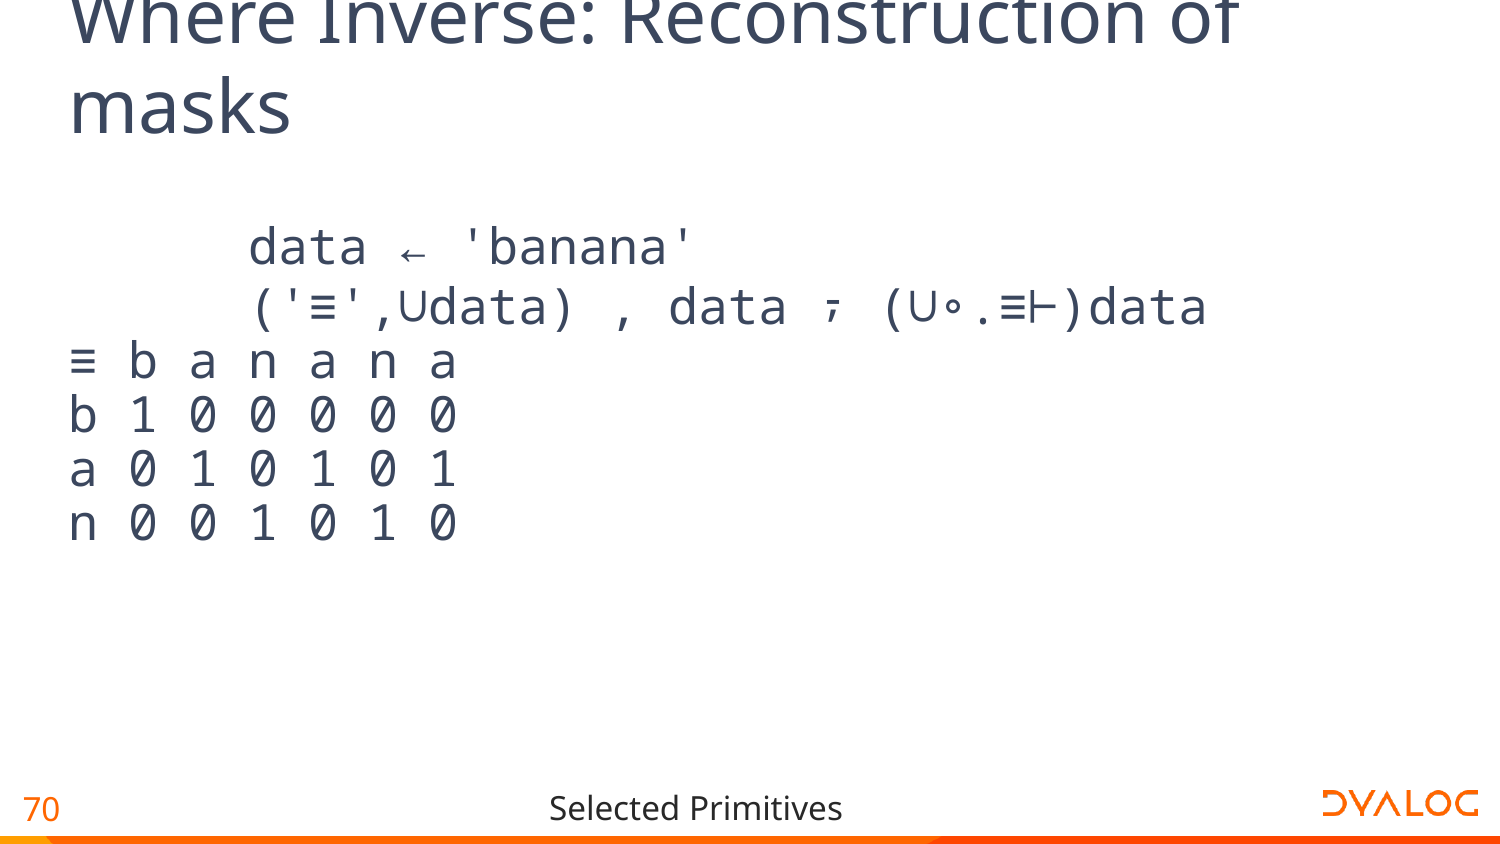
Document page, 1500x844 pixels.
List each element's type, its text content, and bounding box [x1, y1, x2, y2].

picture [0, 836, 1500, 844]
title Where Inverse: Reconstruction of masks [53, 43, 1453, 157]
picture [1323, 790, 1478, 816]
list data ← 'banana' ('≡',∪data) , data ⍪ (∪∘.≡⊢)data ≡ b a n a n a b 1 0 0 0 0 0 a 0 1 0 1 0 1 n 0 0 1 0 1 0 [53, 207, 1453, 740]
